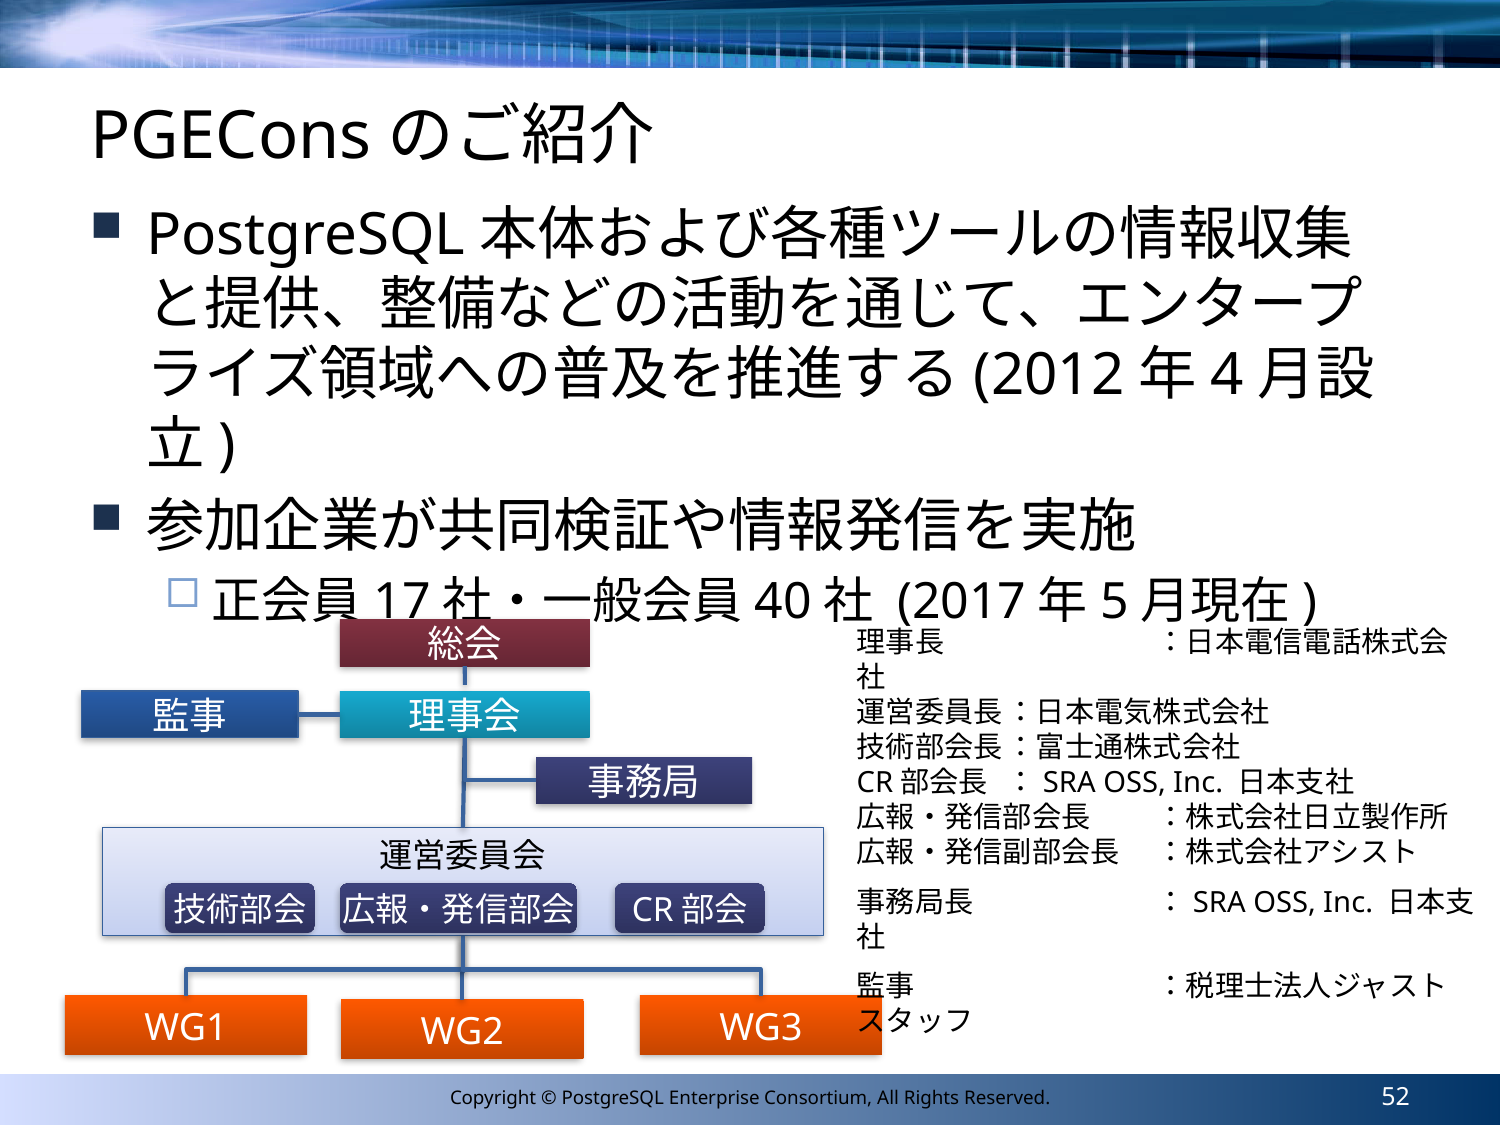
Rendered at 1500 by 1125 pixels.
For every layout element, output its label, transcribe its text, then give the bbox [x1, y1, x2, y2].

picture [0, 0, 1500, 68]
text_box 理事長 ：日本電信電話株式会社 運営委員長 ：日本電気株式会社 技術部会長 ：富士通株式会社 CR部会長 ：SRA OSS, Inc. 日本支社 広報・発信部会長 ：株式会社日立製作所 広報・発信副部会長 ：株式会社アシスト 事務局長 ：SRA OSS, Inc. 日本支社 監事 ：税理士法人ジャストスタッフ [827, 608, 1476, 1053]
title PGEConsのご紹介 [74, 81, 1426, 183]
list PostgreSQL本体および各種ツールの情報収集と提供、整備などの活動を通じて、エンタープライズ領域への普及を推進する(2012年4月設立) 参加企業が共同検証や情報発信を実施 正会員17社・一般会員40社 (2017年5月現在) [74, 188, 1426, 617]
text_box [64, 619, 883, 1059]
slide_number 52 [1074, 1074, 1426, 1123]
